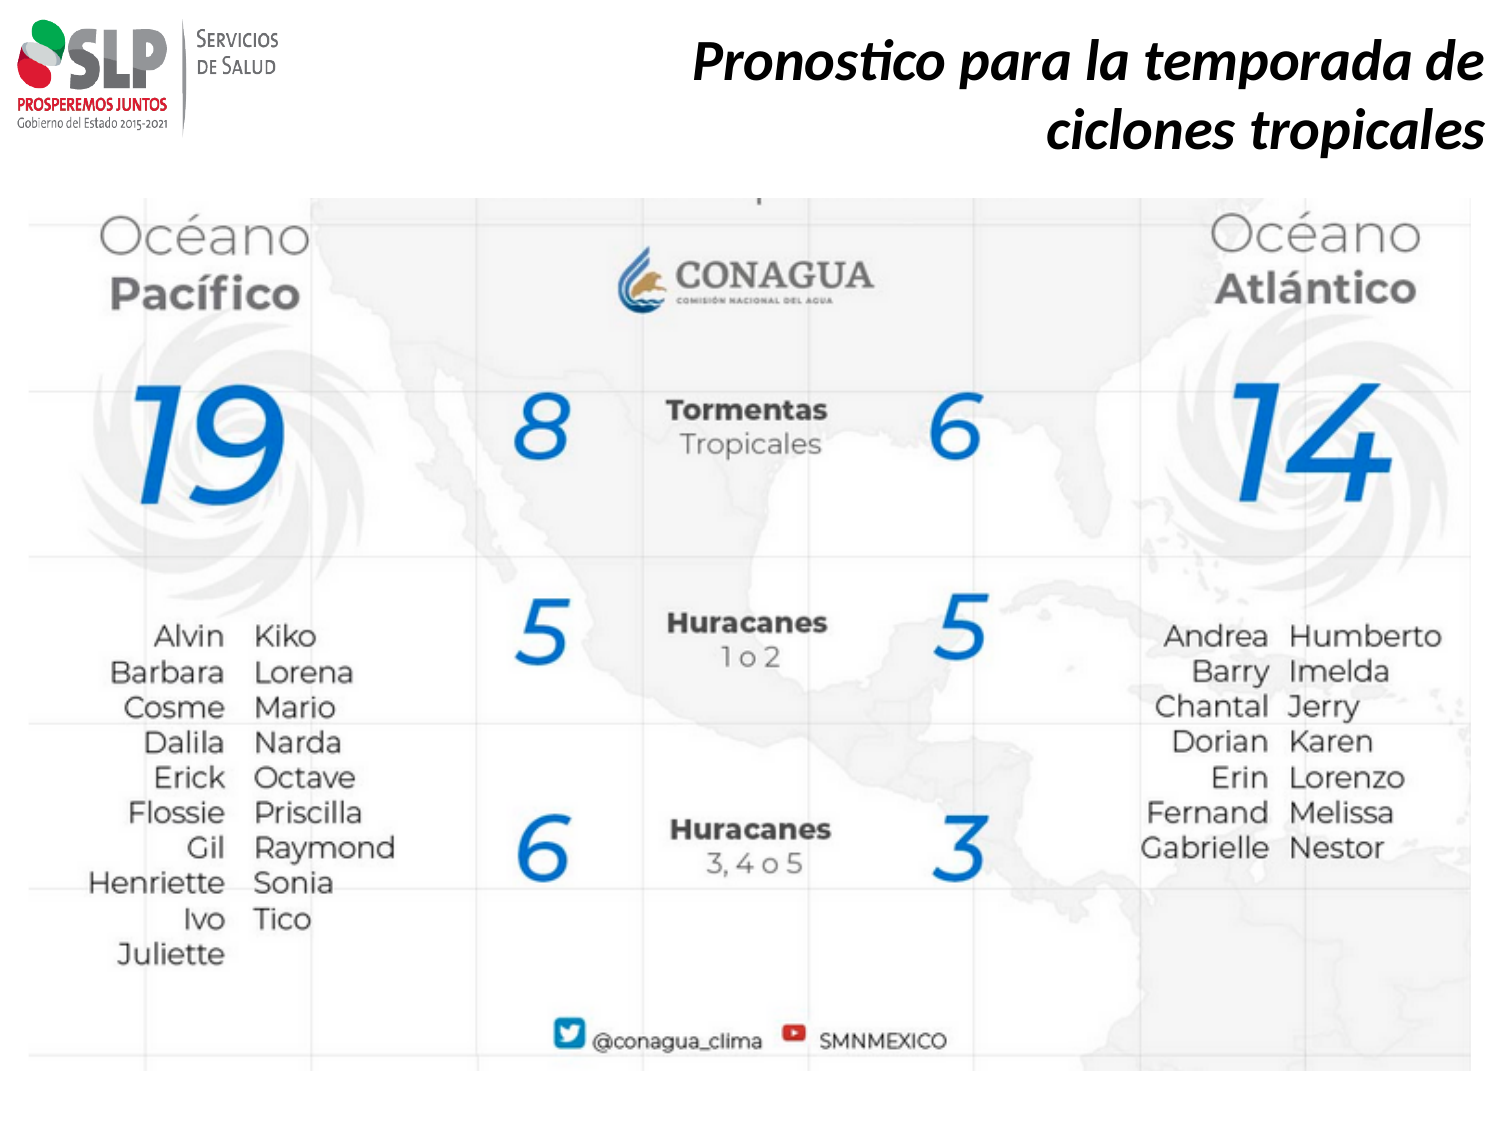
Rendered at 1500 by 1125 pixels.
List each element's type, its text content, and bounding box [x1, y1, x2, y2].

picture [28, 197, 1471, 1071]
picture [17, 18, 278, 138]
text_box Pronostico para la temporada de ciclones tropicales [513, 14, 1500, 169]
